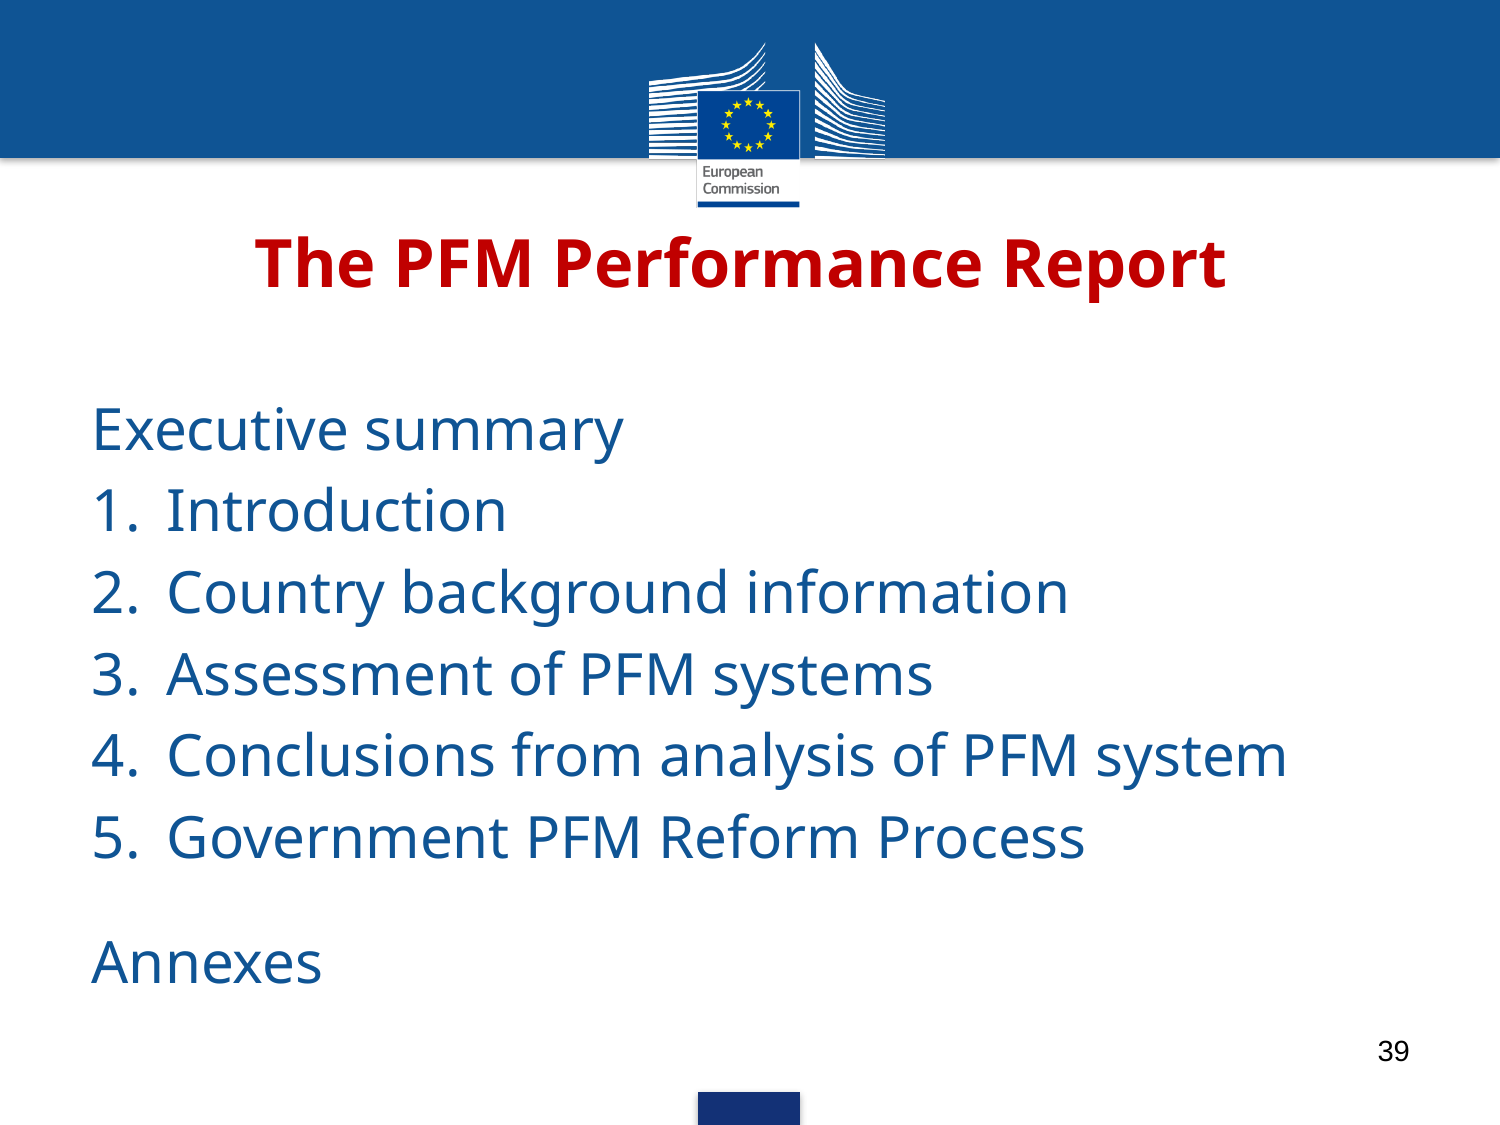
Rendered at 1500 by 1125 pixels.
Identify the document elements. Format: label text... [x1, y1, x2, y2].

picture [649, 42, 885, 196]
list Executive summary Introduction Country background information Assessment of PFM systems Conclusions from analysis of PFM system Government PFM Reform Process Annexes [76, 302, 1400, 1103]
slide_number 39 [1074, 1024, 1426, 1103]
title The PFM Performance Report [0, 196, 1500, 327]
